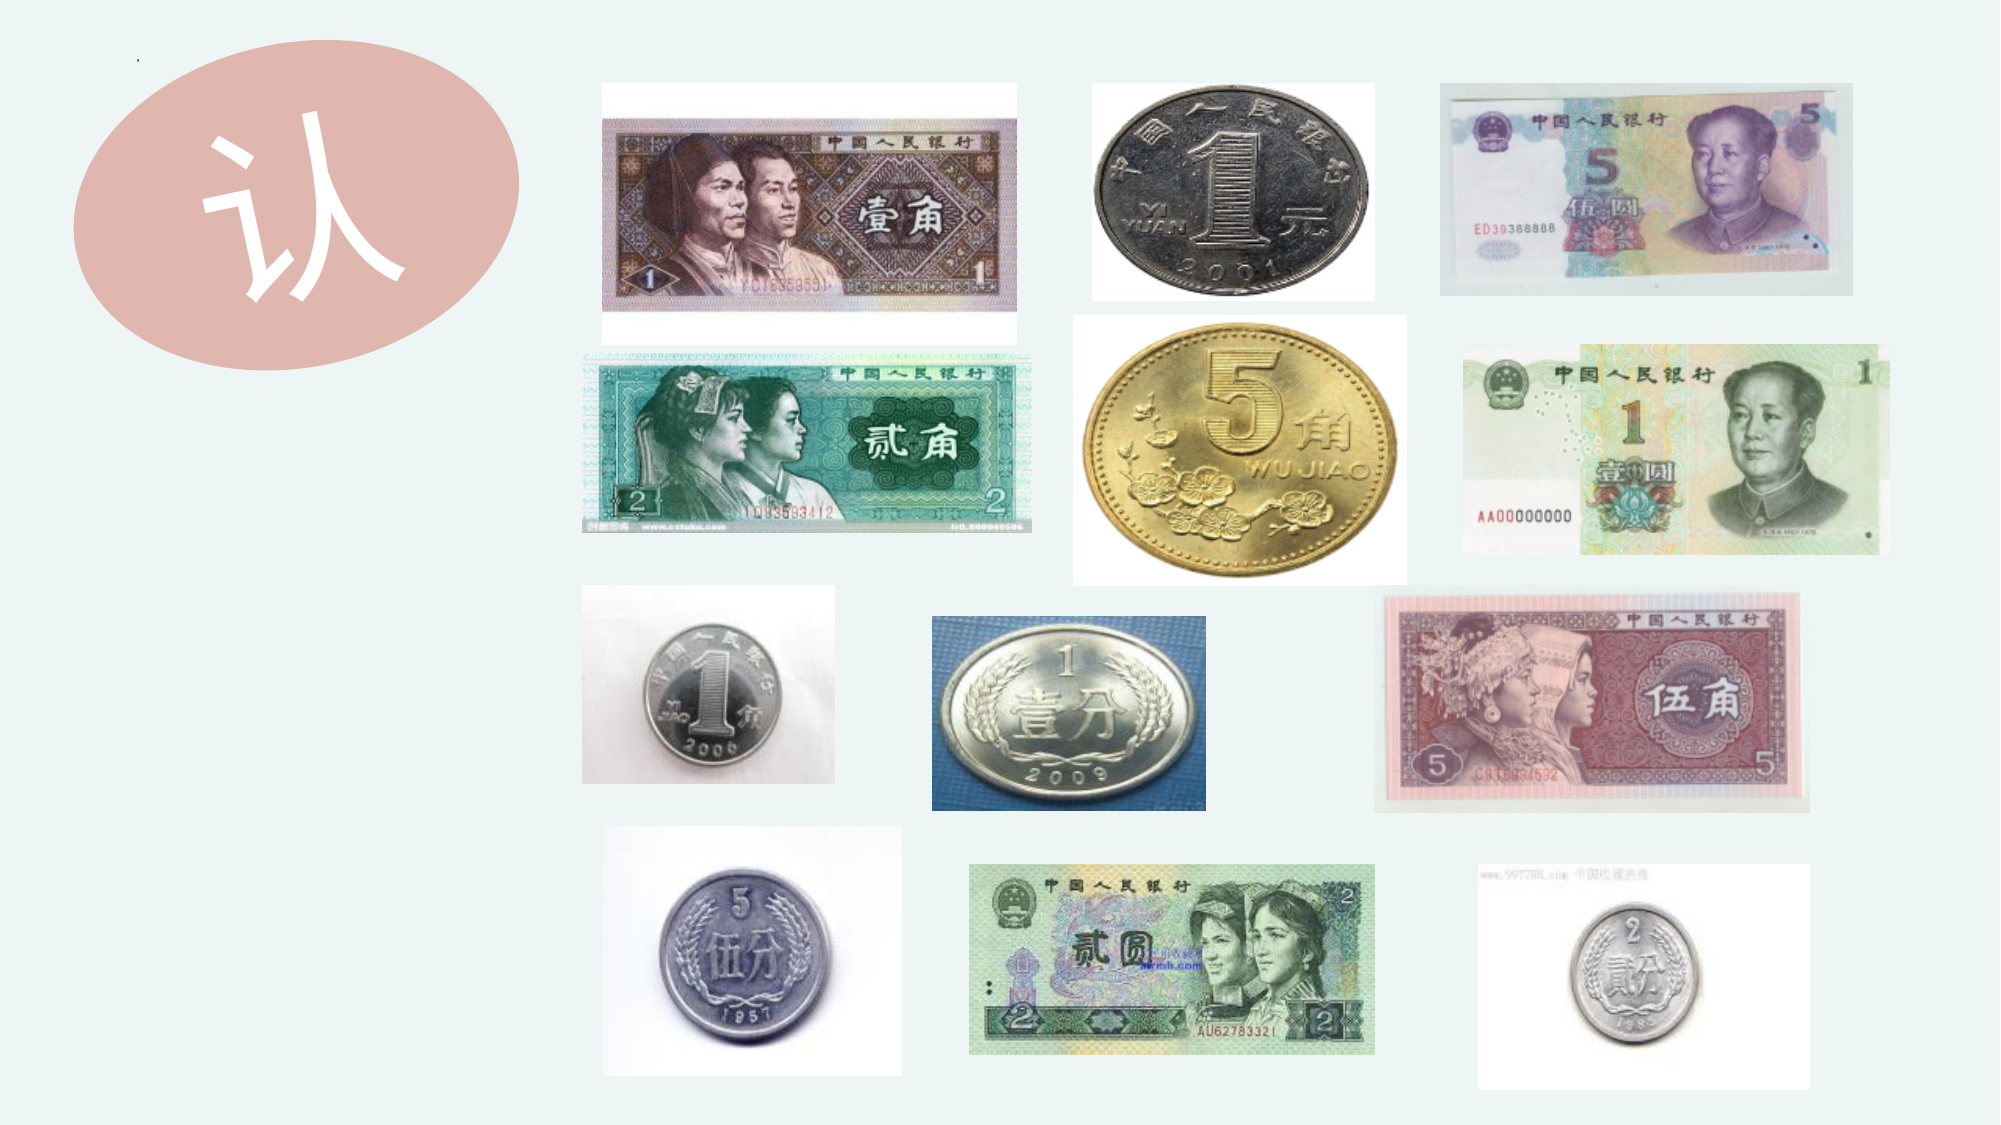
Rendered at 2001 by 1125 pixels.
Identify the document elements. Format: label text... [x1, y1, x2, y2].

picture [602, 83, 1017, 345]
picture [1073, 315, 1810, 813]
picture [1439, 83, 1853, 296]
picture [602, 826, 902, 1077]
text_box 认 [72, 38, 521, 372]
picture [582, 353, 1032, 533]
picture [932, 616, 1206, 811]
picture [1478, 864, 1810, 1090]
picture [582, 585, 835, 784]
picture [1463, 344, 1890, 555]
picture [968, 864, 1375, 1055]
picture [1092, 83, 1375, 301]
